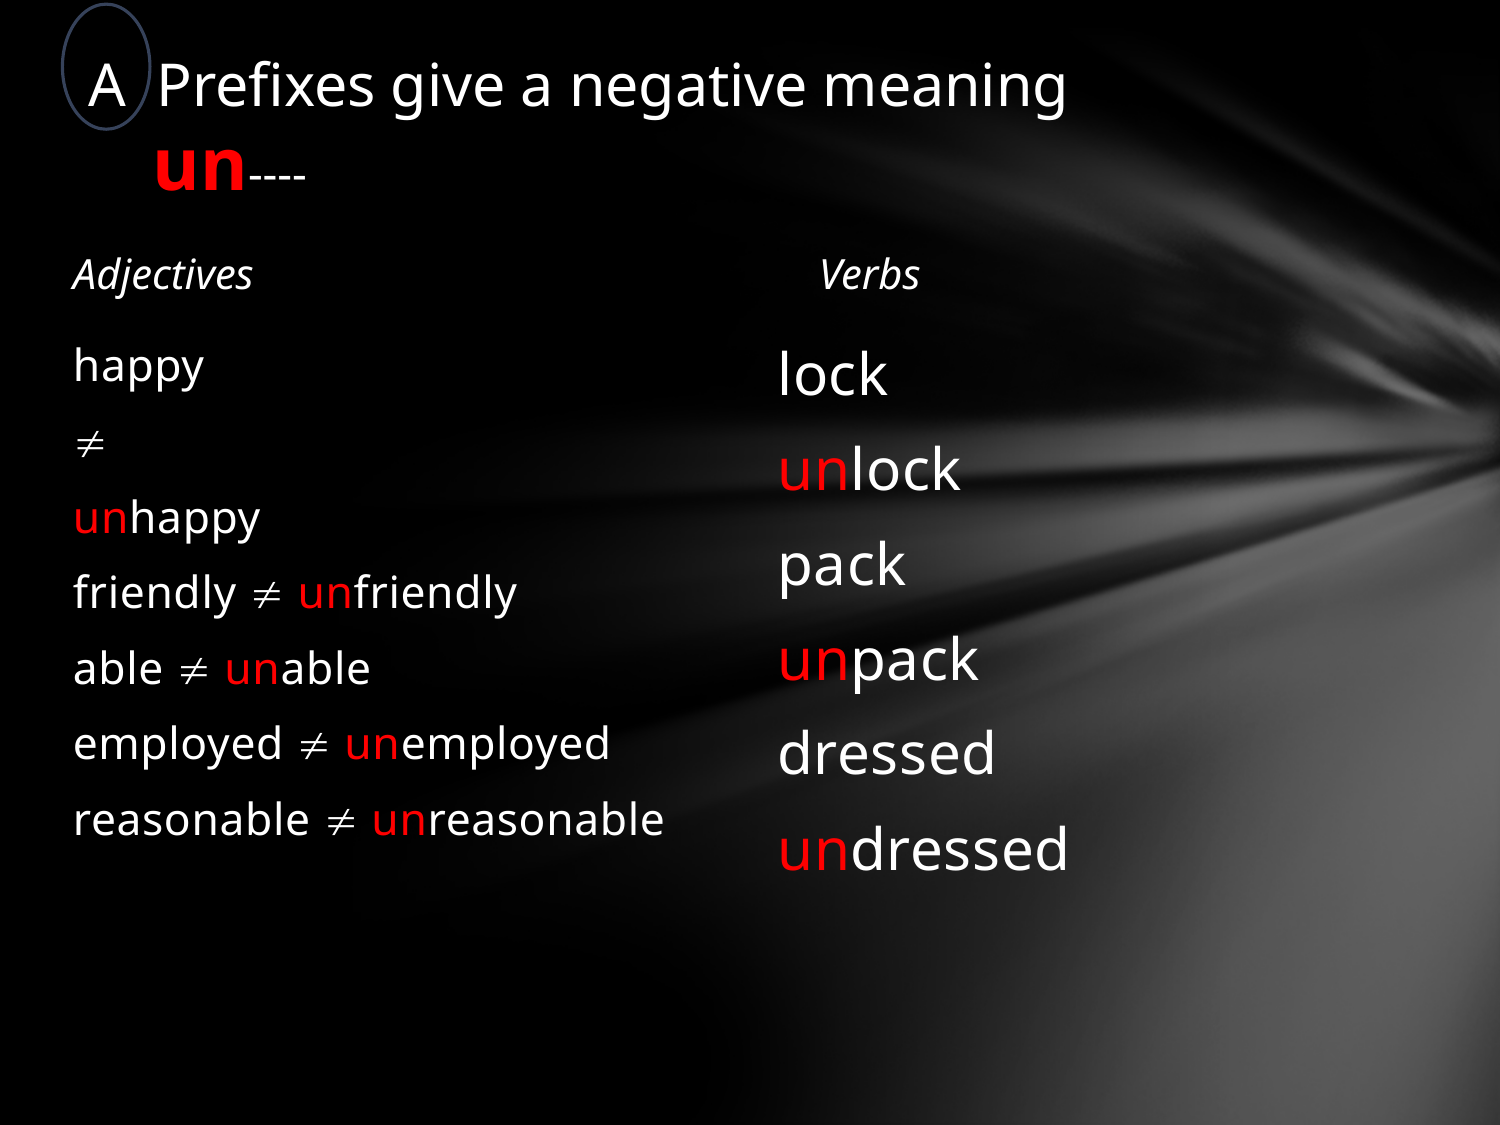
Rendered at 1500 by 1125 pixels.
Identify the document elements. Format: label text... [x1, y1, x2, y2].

list Verbs [803, 239, 1442, 324]
list lock unlock pack unpack dressed undressed [762, 329, 1400, 943]
list happy  unhappy friendly  unfriendly able  unable employed  unemployed reasonable  unreasonable [57, 329, 696, 943]
list Adjectives [57, 239, 696, 324]
title A Prefixes give a negative meaning un---- [57, 37, 1318, 213]
text_box [60, 2, 152, 131]
